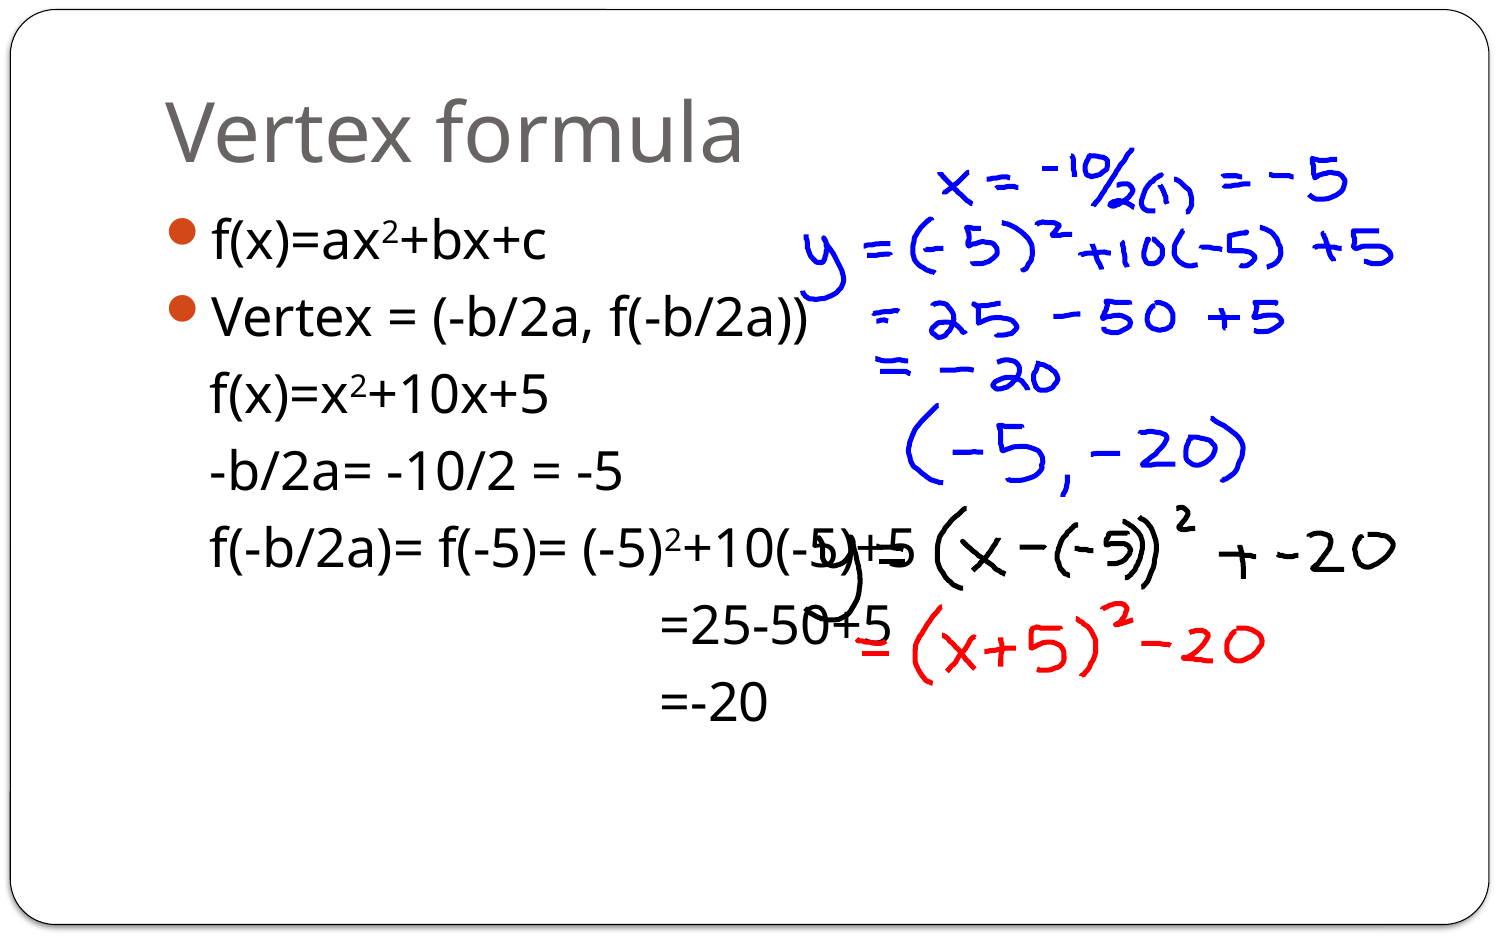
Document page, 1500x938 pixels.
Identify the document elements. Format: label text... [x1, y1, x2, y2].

text_box [1146, 301, 1174, 331]
text_box [872, 309, 900, 315]
text_box [1097, 251, 1111, 255]
text_box [867, 253, 892, 257]
text_box [939, 172, 953, 186]
text_box [1109, 183, 1135, 209]
text_box [1200, 246, 1223, 251]
text_box [943, 171, 970, 195]
text_box [1062, 474, 1069, 497]
text_box [1071, 155, 1076, 177]
text_box [952, 450, 984, 454]
text_box [1253, 301, 1283, 333]
text_box [1314, 245, 1342, 250]
text_box [876, 545, 904, 551]
text_box [1140, 173, 1163, 212]
text_box [1269, 173, 1294, 178]
text_box [1353, 533, 1394, 568]
text_box [924, 247, 944, 251]
list f(x)=ax2+bx+c Vertex = (-b/2a, f(-b/2a)) f(x)=x2+10x+5 -b/2a= -10/2 = -5 f(-b/2a)= f(-5)= (-5)2+10(-5)+5 =25-50+5 =-20 [149, 197, 1426, 824]
text_box [1001, 221, 1034, 271]
text_box [1174, 178, 1193, 213]
text_box [930, 302, 967, 339]
text_box [986, 176, 1011, 180]
text_box [1074, 547, 1094, 552]
text_box [801, 234, 845, 301]
text_box [1327, 249, 1335, 262]
text_box [1079, 252, 1094, 256]
text_box [1084, 154, 1109, 178]
text_box [1173, 230, 1198, 267]
text_box [1277, 553, 1299, 558]
text_box [912, 218, 936, 274]
text_box [985, 559, 1006, 575]
text_box [973, 302, 1018, 336]
text_box [1143, 238, 1164, 265]
text_box [965, 226, 998, 265]
text_box [1036, 221, 1073, 237]
text_box [1352, 230, 1392, 265]
text_box [1185, 436, 1216, 466]
text_box [1210, 417, 1244, 482]
text_box [936, 507, 967, 589]
text_box [997, 424, 1044, 482]
text_box [1101, 300, 1132, 334]
text_box [992, 359, 1029, 391]
text_box [907, 404, 944, 484]
text_box [1222, 183, 1251, 187]
text_box [995, 185, 1019, 190]
text_box [1090, 452, 1121, 456]
text_box [972, 537, 1000, 572]
text_box [953, 186, 973, 205]
title Vertex formula [149, 37, 1426, 195]
text_box [1105, 532, 1124, 565]
text_box [1139, 430, 1176, 466]
text_box [863, 242, 891, 247]
text_box [1243, 554, 1257, 558]
text_box [804, 535, 861, 621]
text_box [1222, 318, 1226, 329]
text_box [1228, 231, 1256, 267]
text_box [1122, 520, 1144, 579]
text_box [880, 370, 911, 375]
text_box [1322, 232, 1329, 245]
text_box [1176, 506, 1196, 531]
text_box [875, 357, 909, 362]
text_box [1091, 243, 1103, 270]
text_box [1138, 516, 1158, 588]
text_box [1159, 185, 1168, 204]
text_box [1308, 157, 1346, 200]
text_box [1120, 240, 1128, 268]
text_box [1092, 147, 1133, 207]
text_box [1221, 174, 1243, 178]
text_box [856, 603, 1263, 684]
text_box [961, 540, 983, 559]
text_box [1239, 544, 1245, 579]
text_box [1308, 532, 1345, 571]
text_box [1259, 226, 1282, 268]
text_box [1032, 362, 1059, 391]
text_box [1056, 524, 1079, 577]
text_box [1053, 313, 1081, 318]
